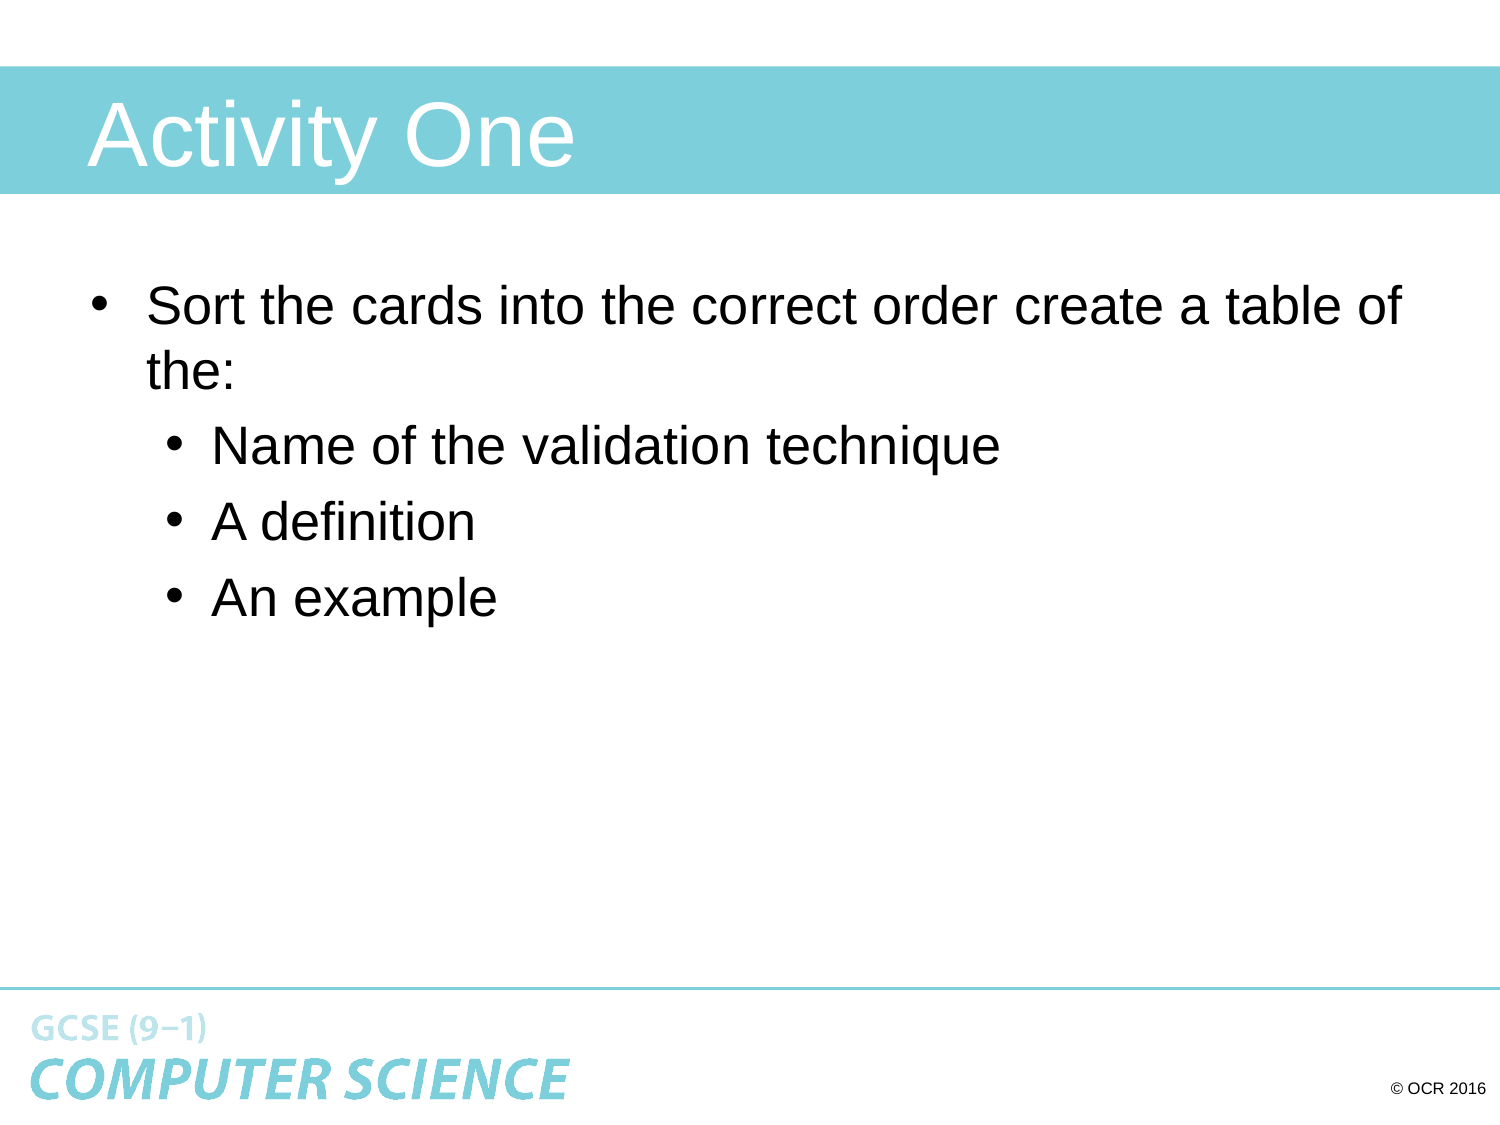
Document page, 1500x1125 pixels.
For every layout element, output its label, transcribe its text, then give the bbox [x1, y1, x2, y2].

list Sort the cards into the correct order create a table of the: Name of the validation technique A definition An example [75, 262, 1425, 965]
title Activity One [0, 66, 1500, 194]
picture [0, 987, 1500, 1124]
